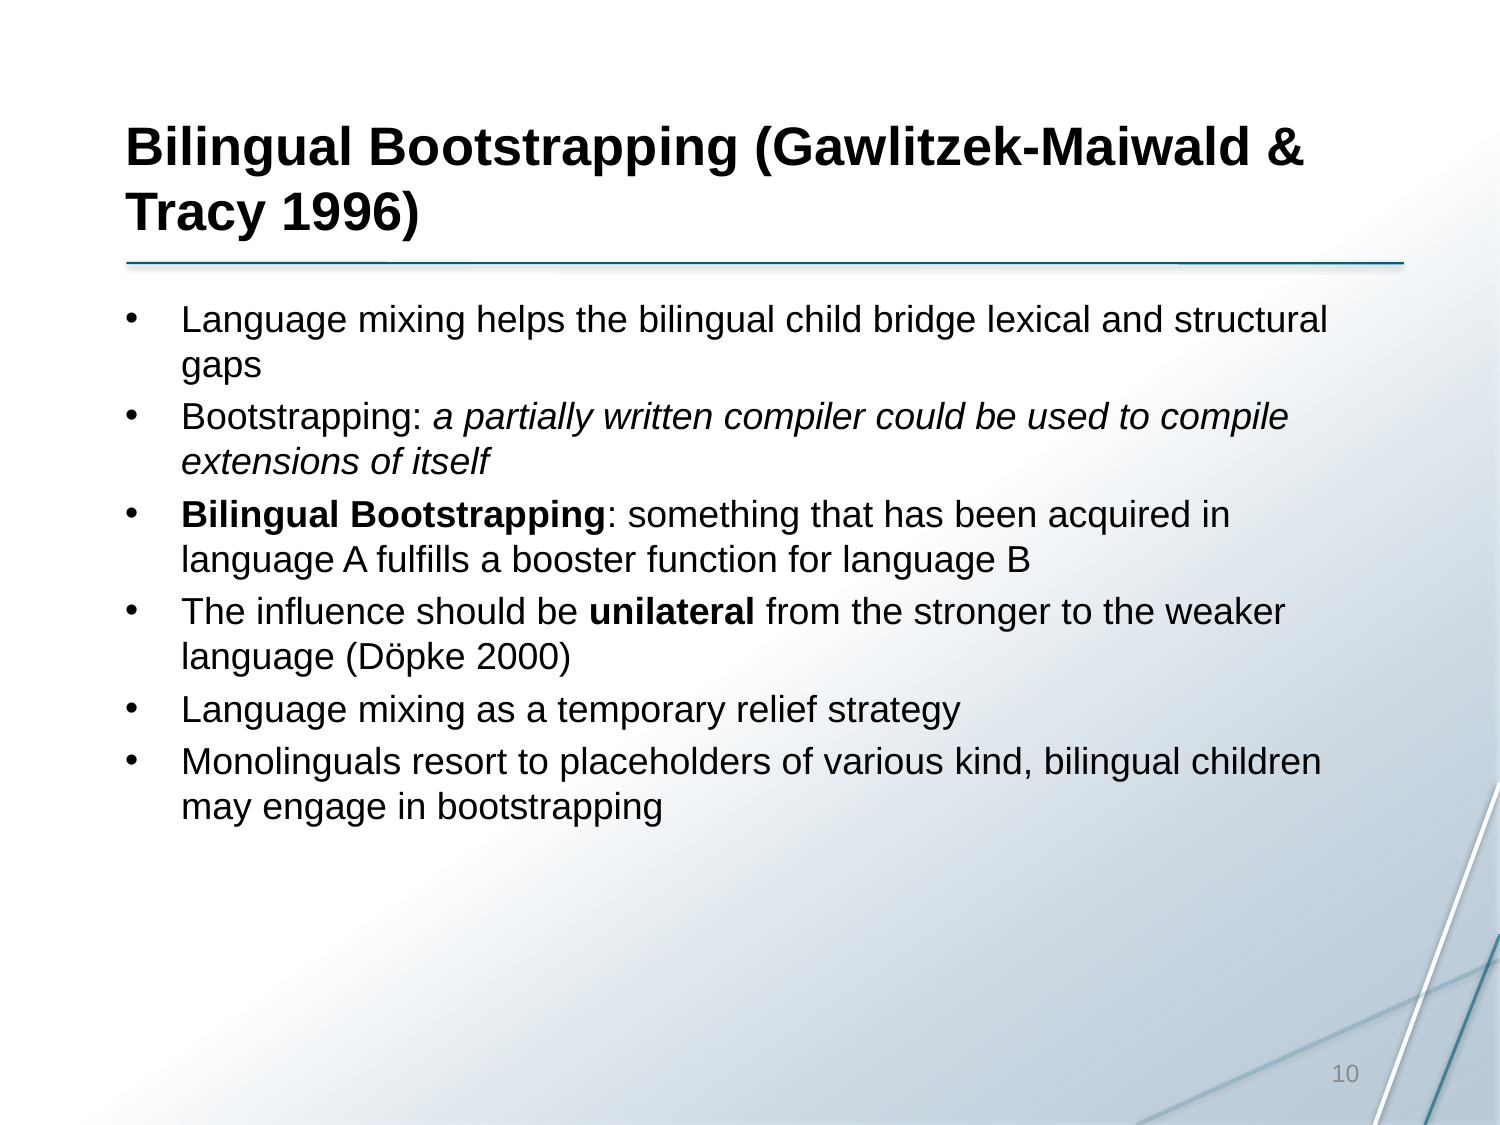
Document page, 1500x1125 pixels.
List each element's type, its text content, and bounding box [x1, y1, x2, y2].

title Bilingual Bootstrapping (Gawlitzek-Maiwald & Tracy 1996) [109, 49, 1403, 249]
slide_number 10 [1074, 1042, 1375, 1103]
list Language mixing helps the bilingual child bridge lexical and structural gaps Bootstrapping: a partially written compiler could be used to compile extensions of itself Bilingual Bootstrapping: something that has been acquired in language A fulfills a booster function for language B The influence should be unilateral from the stronger to the weaker language (Döpke 2000) Language mixing as a temporary relief strategy Monolinguals resort to placeholders of various kind, bilingual children may engage in bootstrapping [109, 287, 1404, 1005]
